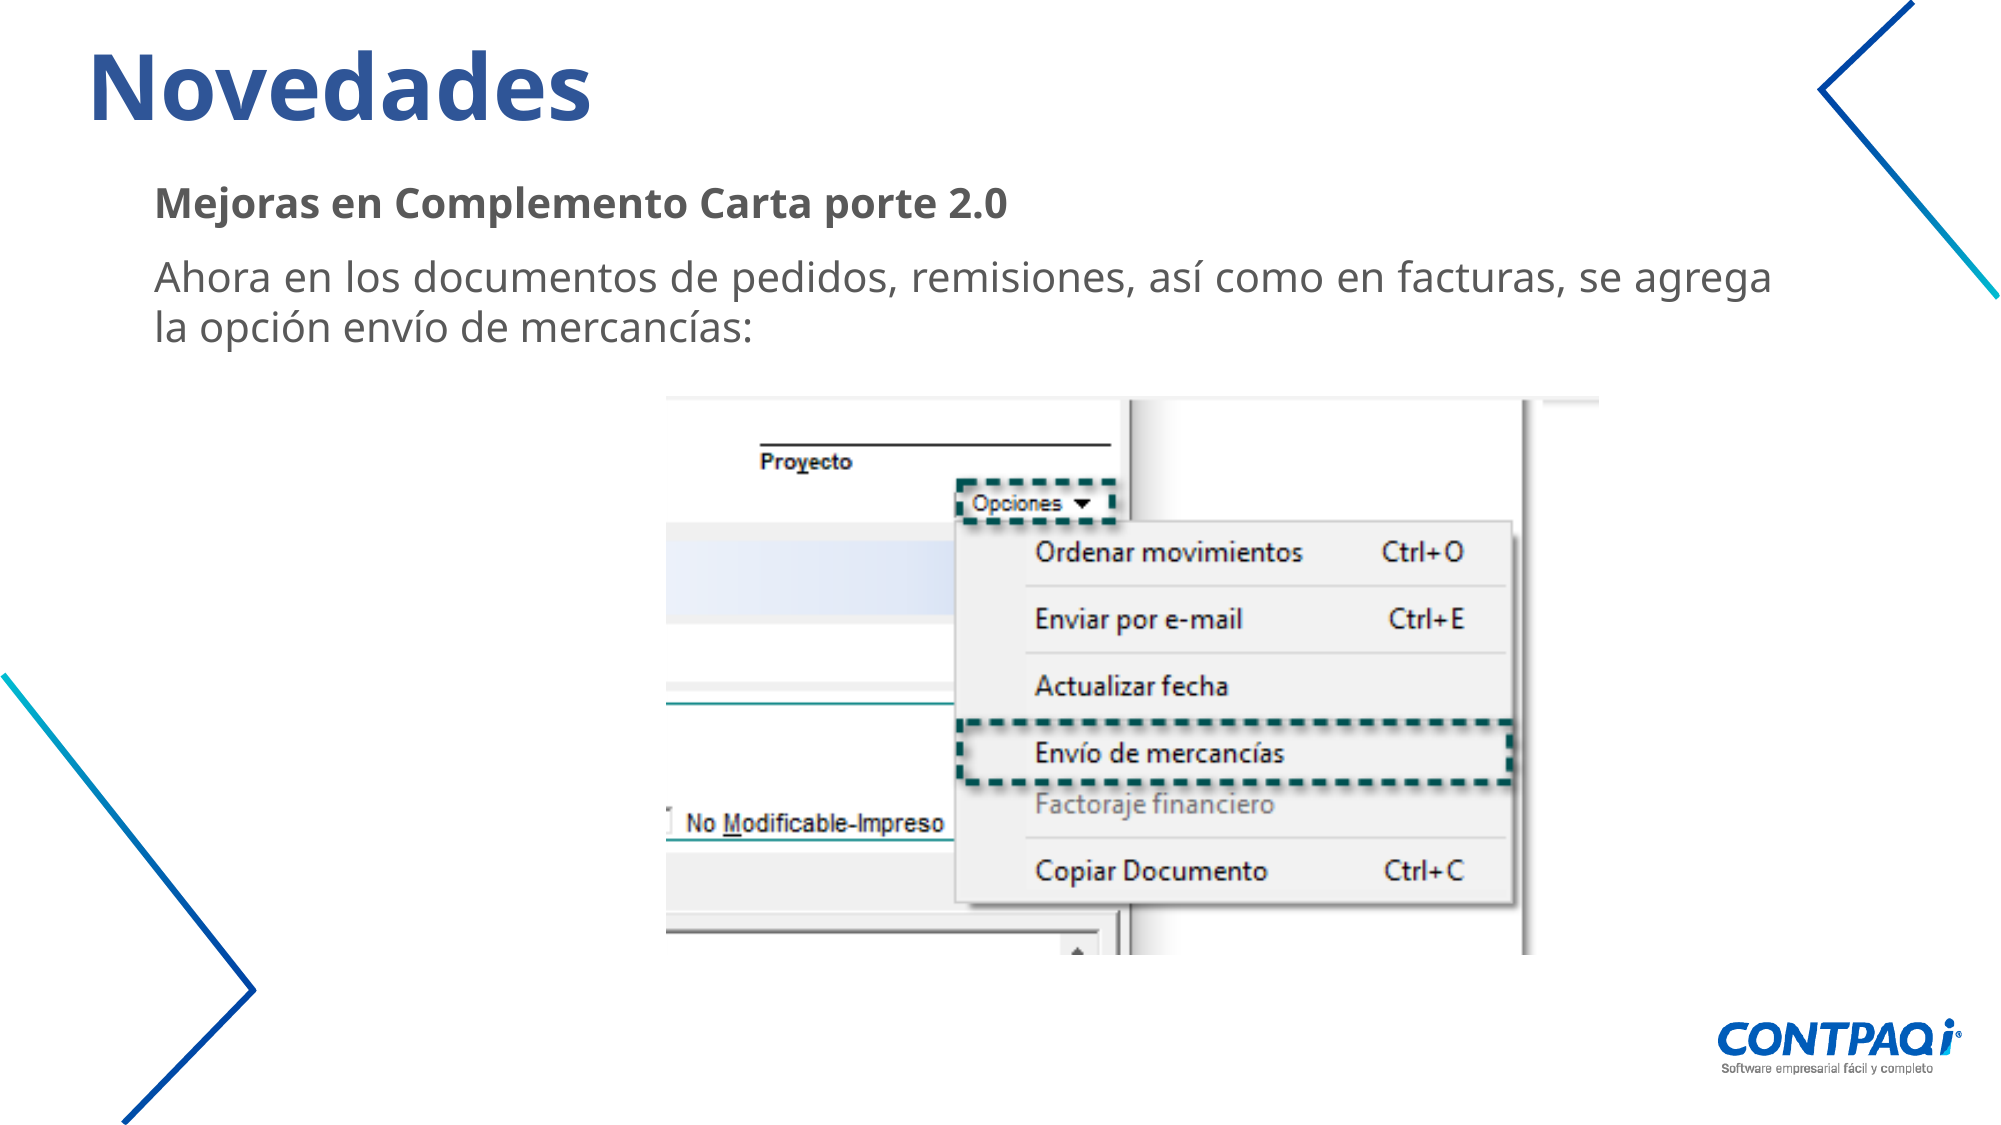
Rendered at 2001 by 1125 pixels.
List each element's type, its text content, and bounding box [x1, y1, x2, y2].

text_box Ahora en los documentos de pedidos, remisiones, así como en facturas, se agrega la opción envío de mercancías: [139, 243, 1789, 359]
title Novedades [71, 19, 1372, 162]
picture [1718, 1018, 1962, 1075]
picture [1816, 0, 2000, 300]
picture [666, 396, 1599, 956]
text_box Mejoras en Complemento Carta porte 2.0 [139, 169, 1861, 235]
picture [0, 672, 257, 1125]
